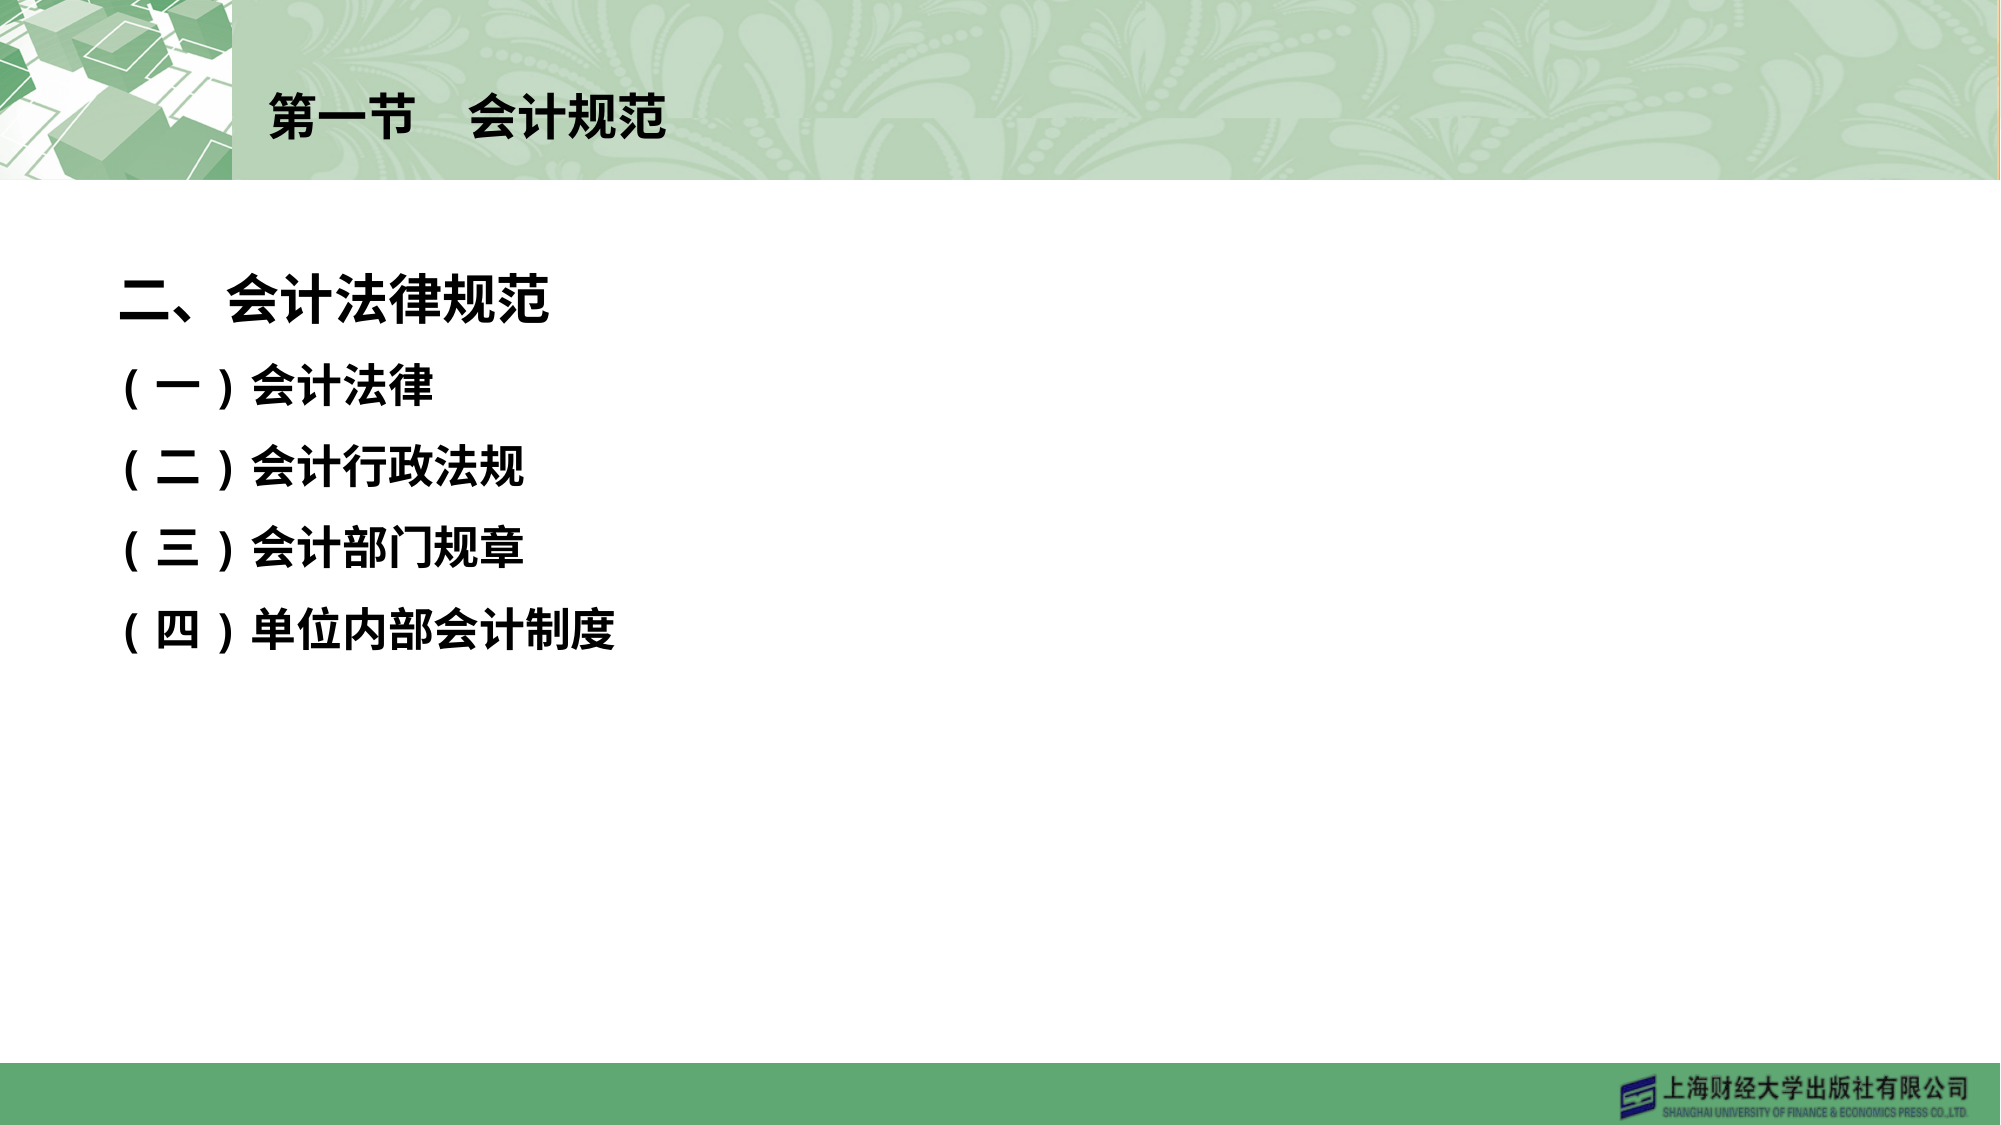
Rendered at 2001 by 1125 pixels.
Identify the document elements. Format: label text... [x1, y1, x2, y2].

title 第一节 会计规范 [252, 64, 1609, 168]
list 二、会计法律规范 (一)会计法律 (二)会计行政法规 (三)会计部门规章 (四)单位内部会计制度 [102, 241, 1898, 1065]
picture [0, 0, 2001, 1125]
